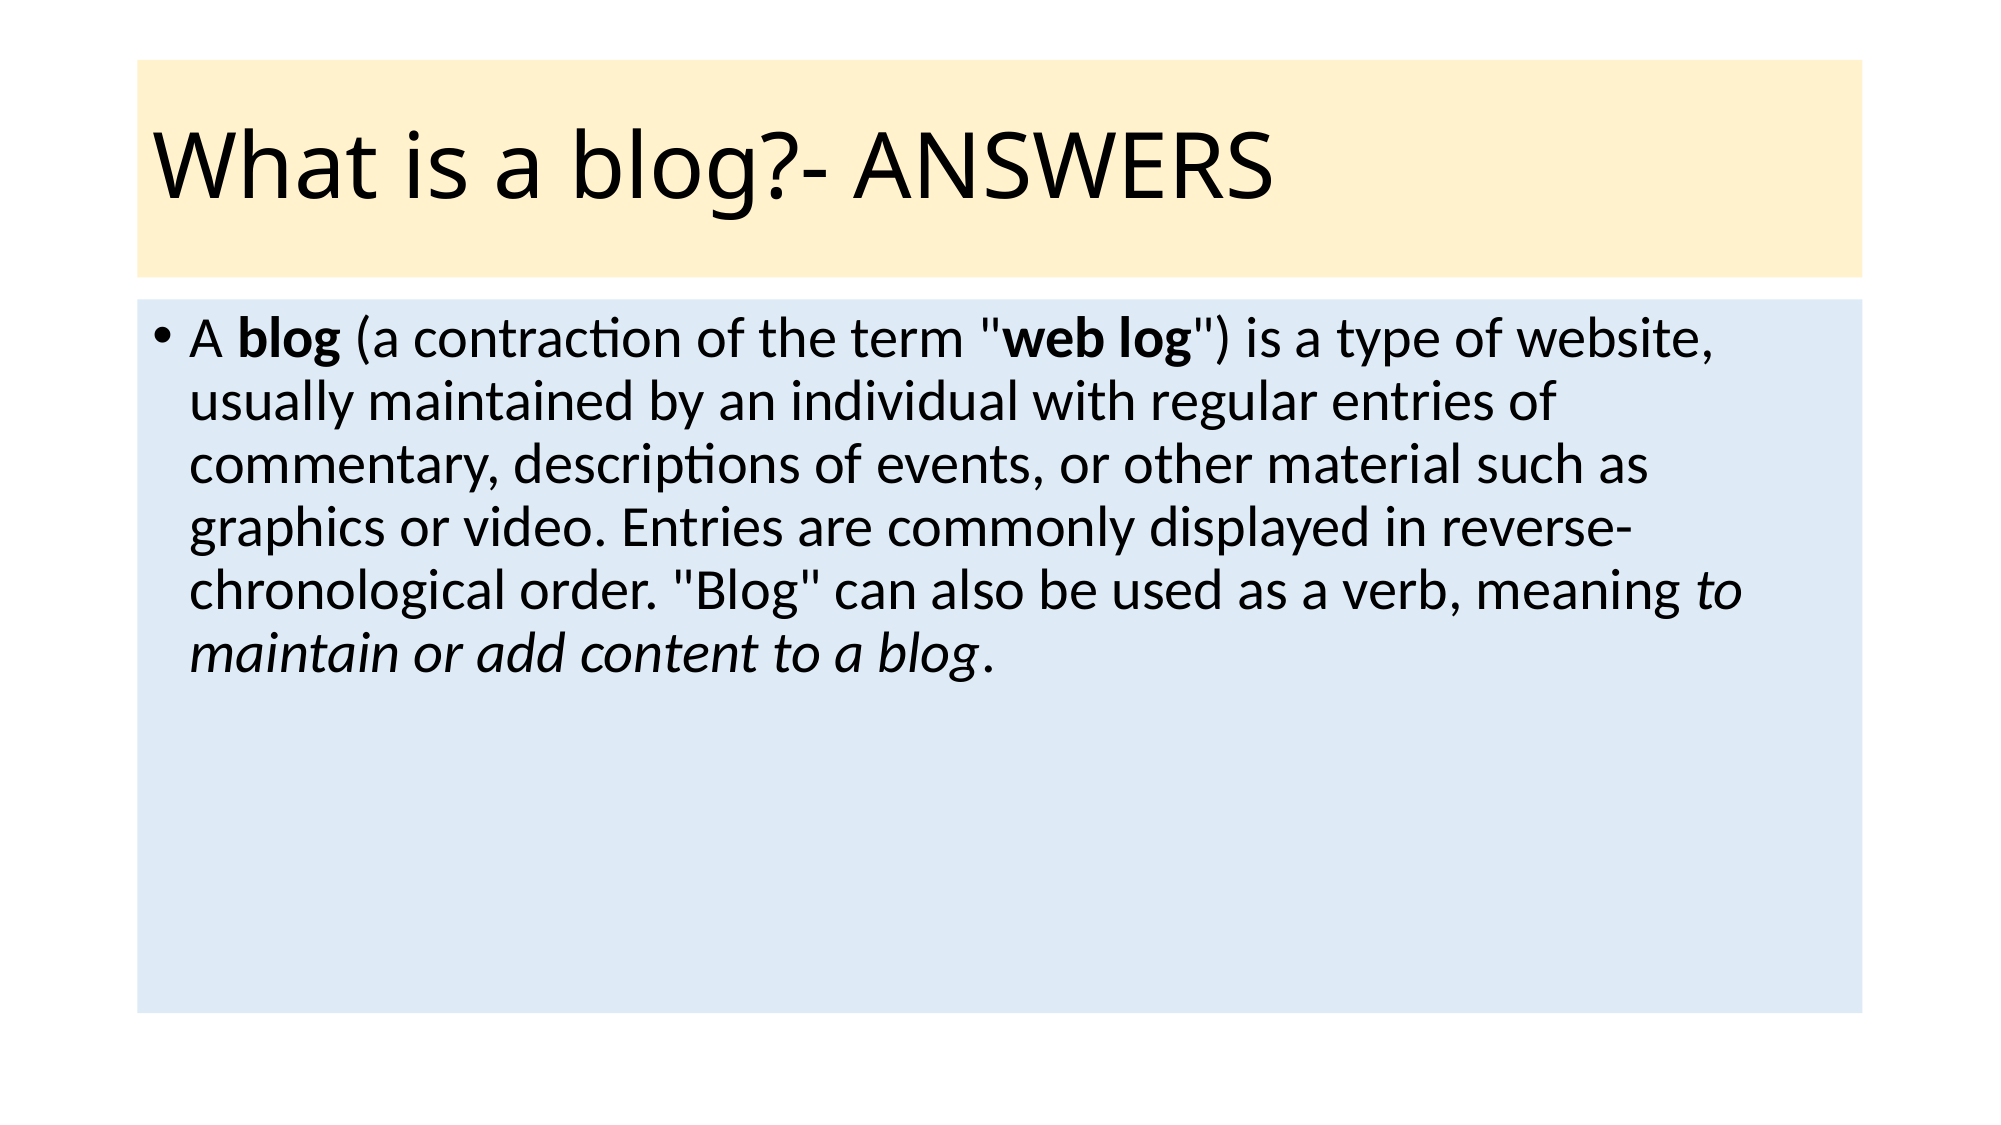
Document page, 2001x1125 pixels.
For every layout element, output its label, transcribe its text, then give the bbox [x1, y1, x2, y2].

title What is a blog?- ANSWERS [137, 59, 1863, 278]
list A blog (a contraction of the term "web log") is a type of website, usually maintained by an individual with regular entries of commentary, descriptions of events, or other material such as graphics or video. Entries are commonly displayed in reverse-chronological order. "Blog" can also be used as a verb, meaning to maintain or add content to a blog. [137, 299, 1863, 1014]
